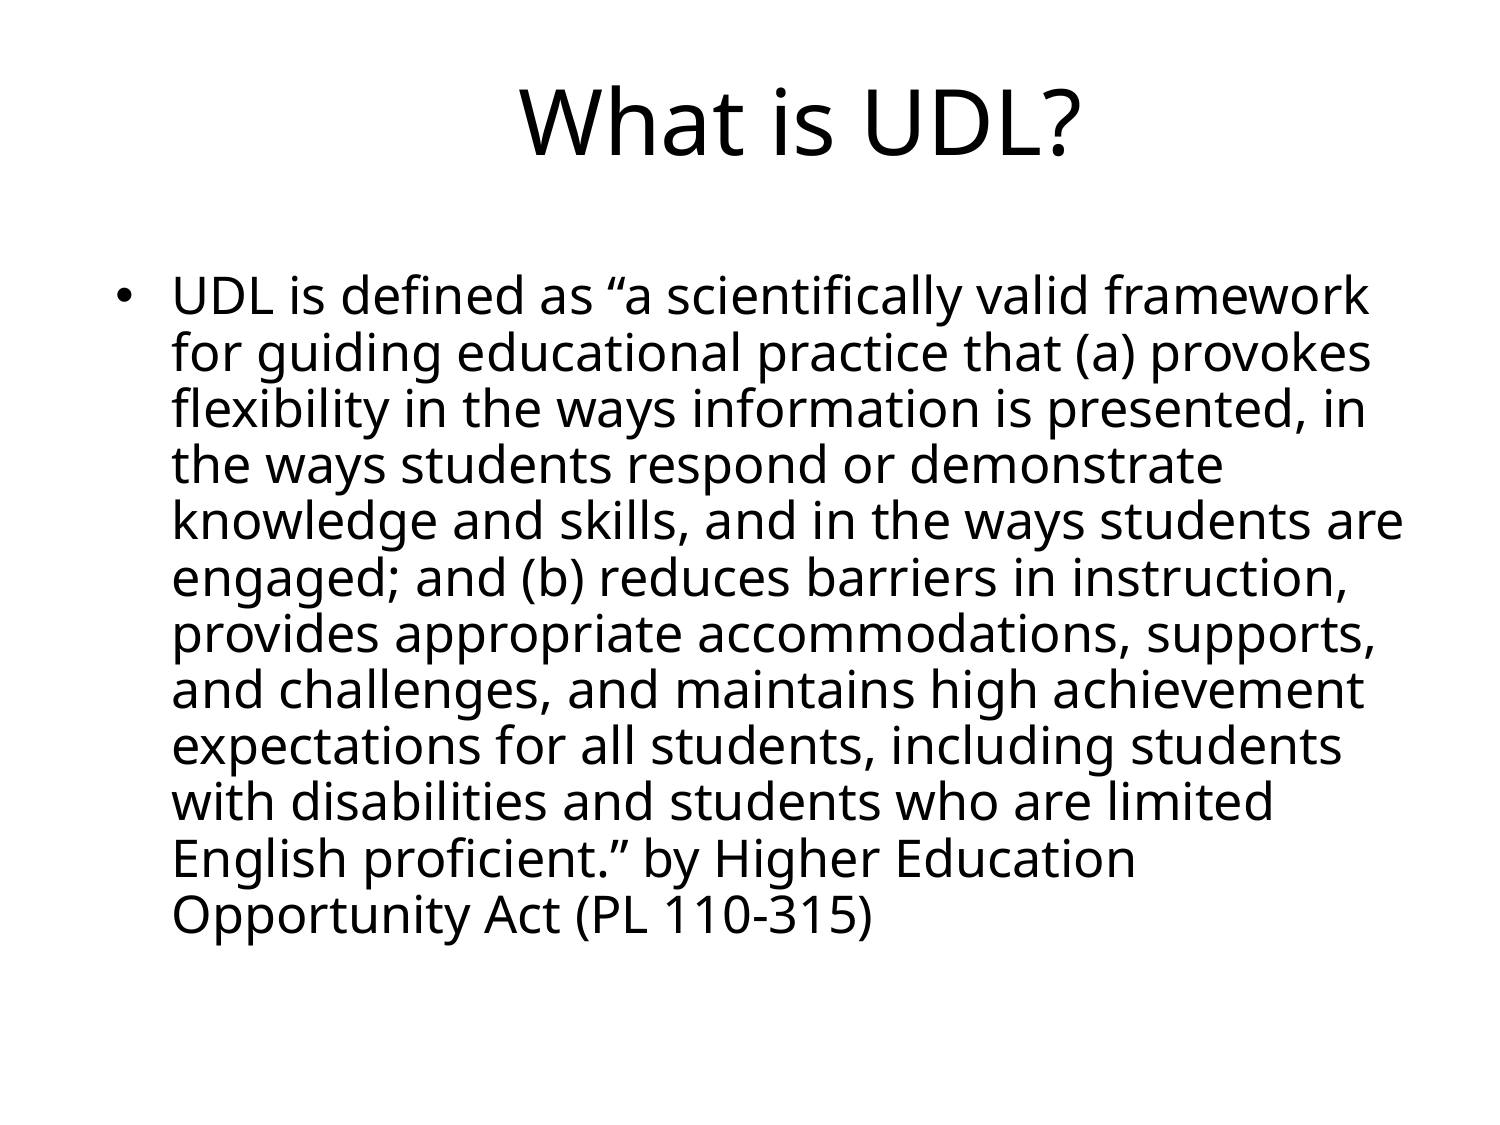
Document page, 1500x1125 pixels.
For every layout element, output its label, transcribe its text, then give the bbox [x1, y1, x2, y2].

list UDL is defined as “a scientifically valid framework for guiding educational practice that (a) provokes flexibility in the ways information is presented, in the ways students respond or demonstrate knowledge and skills, and in the ways students are engaged; and (b) reduces barriers in instruction, provides appropriate accommodations, supports, and challenges, and maintains high achievement expectations for all students, including students with disabilities and students who are limited English proficient.” by Higher Education Opportunity Act (PL 110-315) [100, 262, 1438, 1005]
title What is UDL? [187, 37, 1438, 200]
